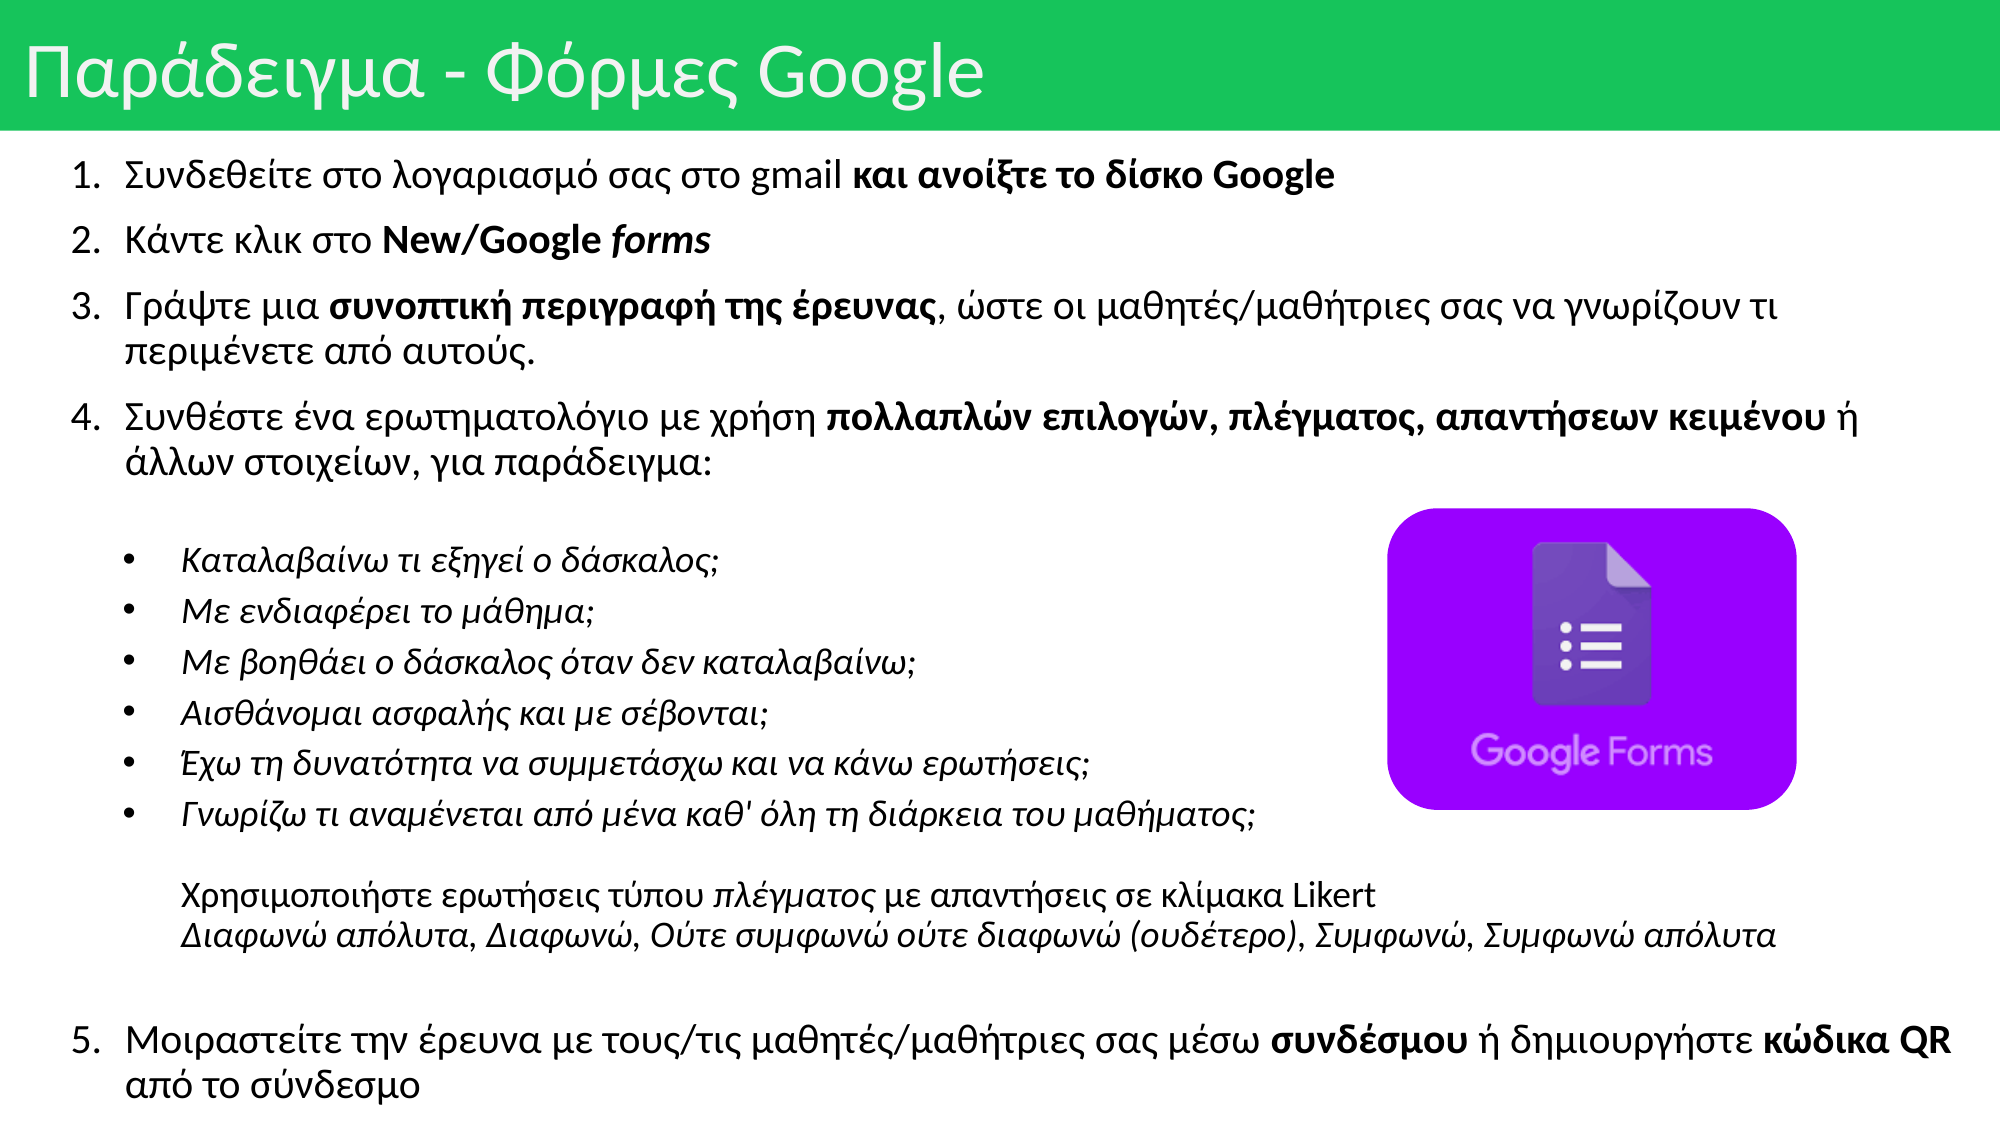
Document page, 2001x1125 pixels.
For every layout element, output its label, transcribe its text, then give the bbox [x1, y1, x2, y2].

picture [1386, 508, 1797, 811]
title Παράδειγμα - Φόρμες Google [16, 13, 1976, 131]
list Συνδεθείτε στο λογαριασμό σας στο gmail και ανοίξτε το δίσκο Google Κάντε κλικ στο New/Google forms Γράψτε μια συνοπτική περιγραφή της έρευνας, ώστε οι μαθητές/μαθήτριες σας να γνωρίζουν τι περιμένετε από αυτούς. Συνθέστε ένα ερωτηματολόγιο με χρήση πολλαπλών επιλογών, πλέγματος, απαντήσεων κειμένου ή άλλων στοιχείων, για παράδειγμα: Καταλαβαίνω τι εξηγεί ο δάσκαλος; Με ενδιαφέρει το μάθημα; Με βοηθάει ο δάσκαλος όταν δεν καταλαβαίνω; Αισθάνομαι ασφαλής και με σέβονται; Έχω τη δυνατότητα να συμμετάσχω και να κάνω ερωτήσεις; Γνωρίζω τι αναμένεται από μένα καθ' όλη τη διάρκεια του μαθήματος; Χρησιμοποιήστε ερωτήσεις τύπου πλέγματος με απαντήσεις σε κλίμακα Likert Διαφωνώ απόλυτα, Διαφωνώ, Ούτε συμφωνώ ούτε διαφωνώ (ουδέτερο), Συμφωνώ, Συμφωνώ απόλυτα Μοιραστείτε την έρευνα με τους/τις μαθητές/μαθήτριες σας μέσω συνδέσμου ή δημιουργήστε κώδικα QR από το σύνδεσμο [16, 144, 1976, 1108]
